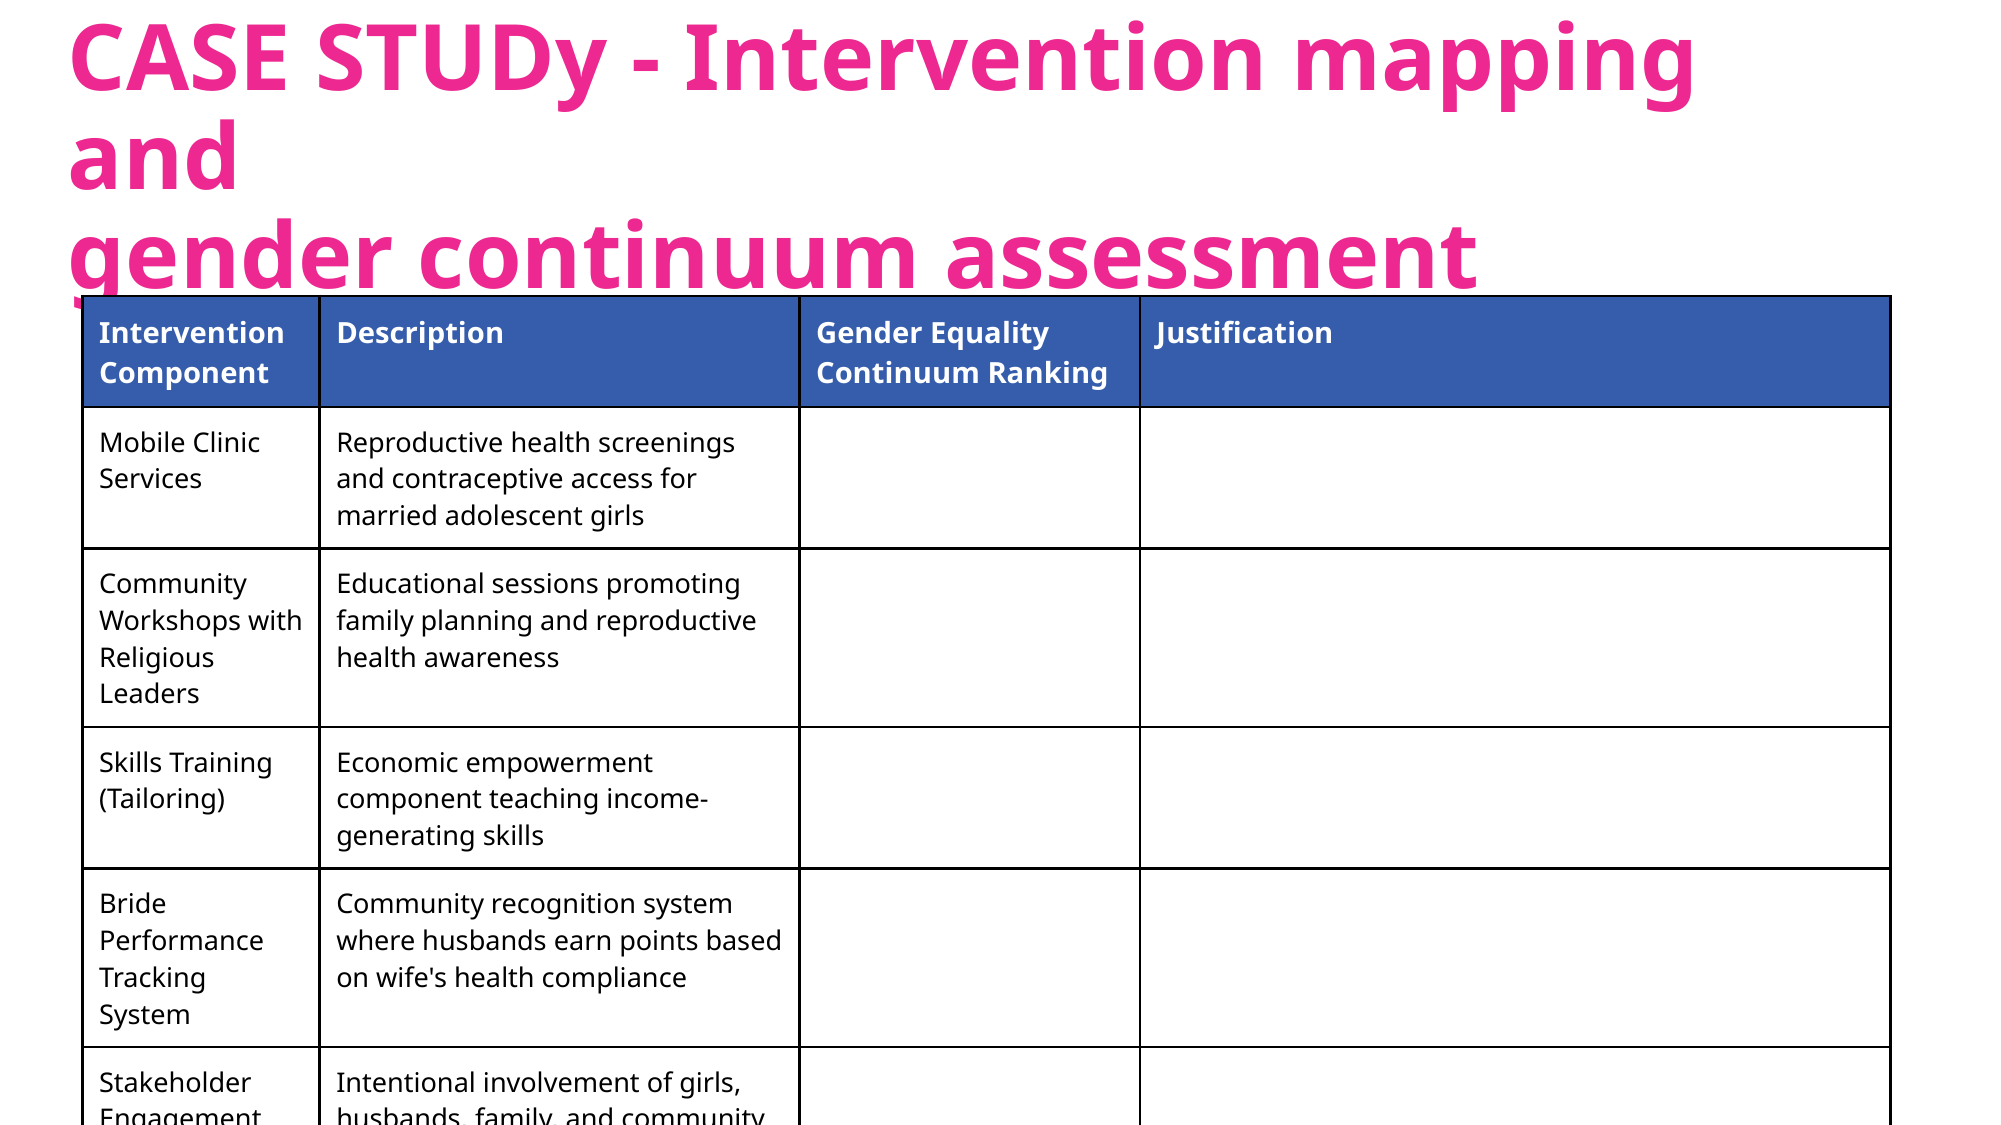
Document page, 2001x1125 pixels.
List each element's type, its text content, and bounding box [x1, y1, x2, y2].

table_cell [801, 870, 1139, 1046]
title CASE STUDy - Intervention mapping and gender continuum assessment [52, 96, 1903, 223]
table_header Intervention Component [84, 297, 318, 406]
table_cell [801, 408, 1139, 547]
table_header Justification [1141, 297, 1889, 406]
table_cell Community recognition system where husbands earn points based on wife's health compliance [321, 870, 798, 1046]
table_cell Reproductive health screenings and contraceptive access for married adolescent girls [321, 408, 798, 547]
table_cell Community Workshops with Religious Leaders [84, 550, 318, 726]
table_cell Educational sessions promoting family planning and reproductive health awareness [321, 550, 798, 726]
table_header Description [321, 297, 798, 406]
table_cell Bride Performance Tracking System [84, 870, 318, 1046]
table_cell [1141, 408, 1889, 547]
table_cell [1141, 550, 1889, 726]
table_cell Intentional involvement of girls, husbands, family, and community leaders [321, 1048, 798, 1125]
table_cell [1141, 870, 1889, 1046]
table_cell [1141, 728, 1889, 867]
table_cell [1141, 1048, 1889, 1125]
table_cell Economic empowerment component teaching income-generating skills [321, 728, 798, 867]
table_header Gender Equality Continuum Ranking [801, 297, 1139, 406]
table_cell [801, 550, 1139, 726]
table_cell Skills Training (Tailoring) [84, 728, 318, 867]
table_cell Mobile Clinic Services [84, 408, 318, 547]
table_cell [801, 728, 1139, 867]
table_cell [801, 1048, 1139, 1125]
table_cell Stakeholder Engagement Approach [84, 1048, 318, 1125]
